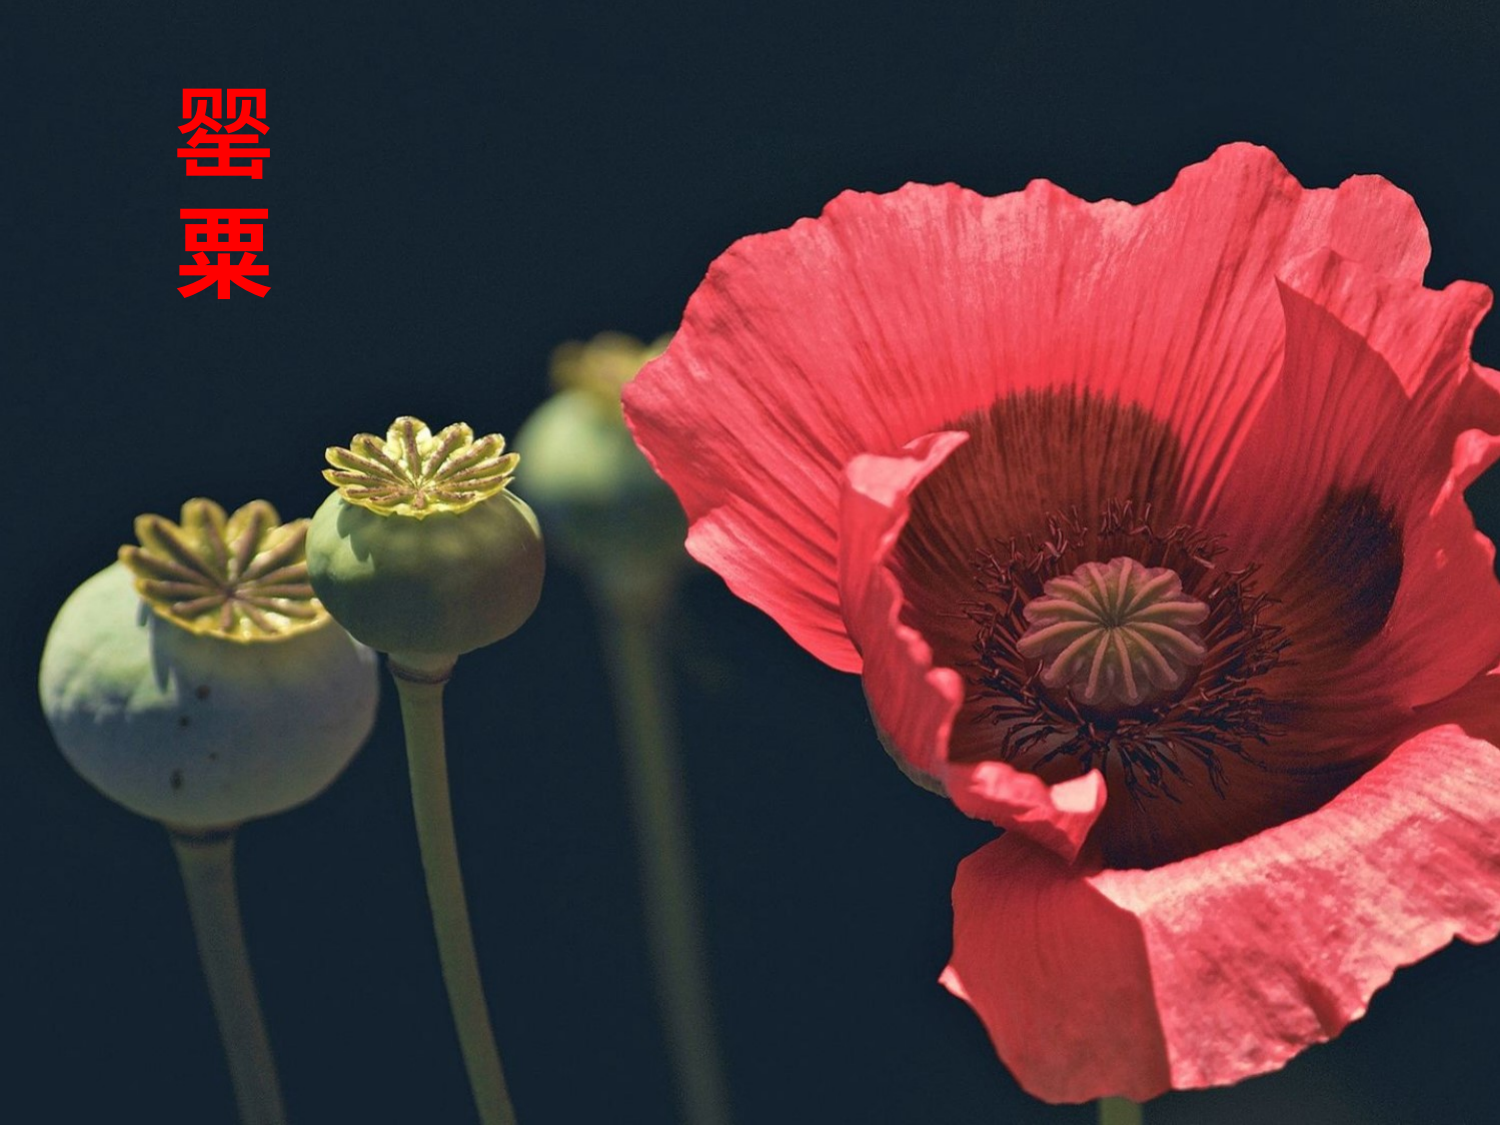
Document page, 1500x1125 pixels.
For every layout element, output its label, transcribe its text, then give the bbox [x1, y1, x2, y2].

title 罂粟 [111, 77, 337, 303]
picture [0, 0, 1500, 1125]
